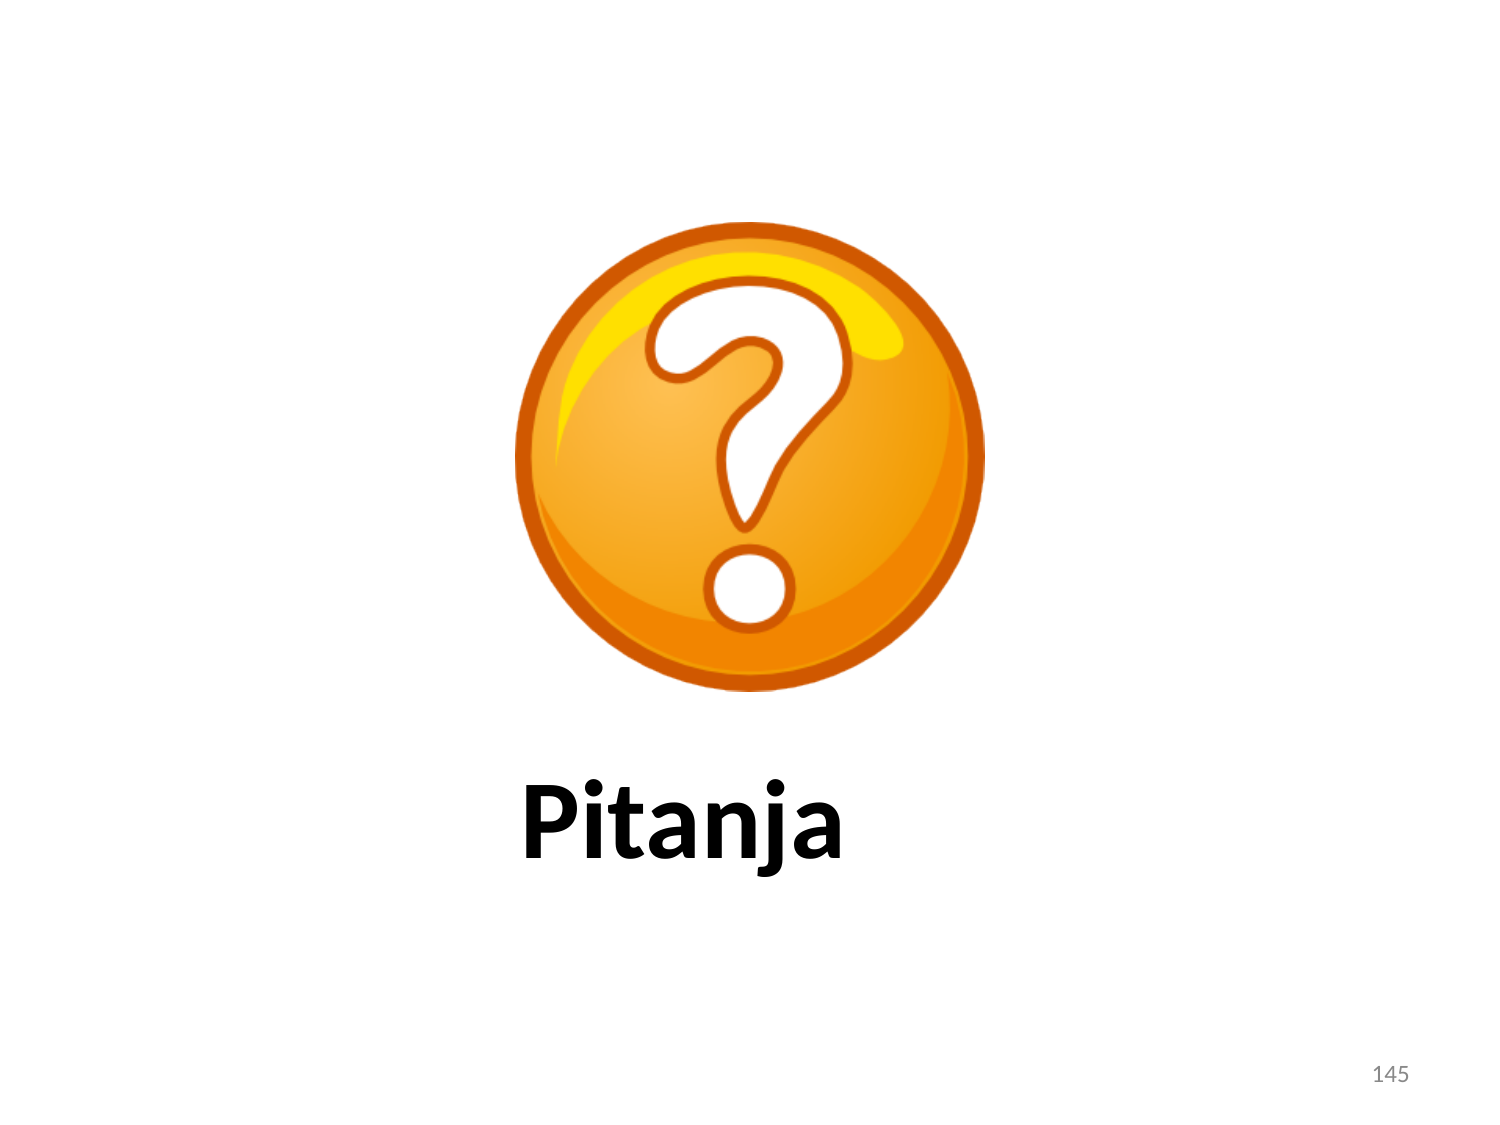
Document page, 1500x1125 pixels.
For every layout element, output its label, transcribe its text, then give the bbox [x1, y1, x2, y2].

picture [515, 222, 985, 692]
slide_number 145 [1074, 1042, 1425, 1103]
text_box Pitanja [505, 738, 887, 888]
